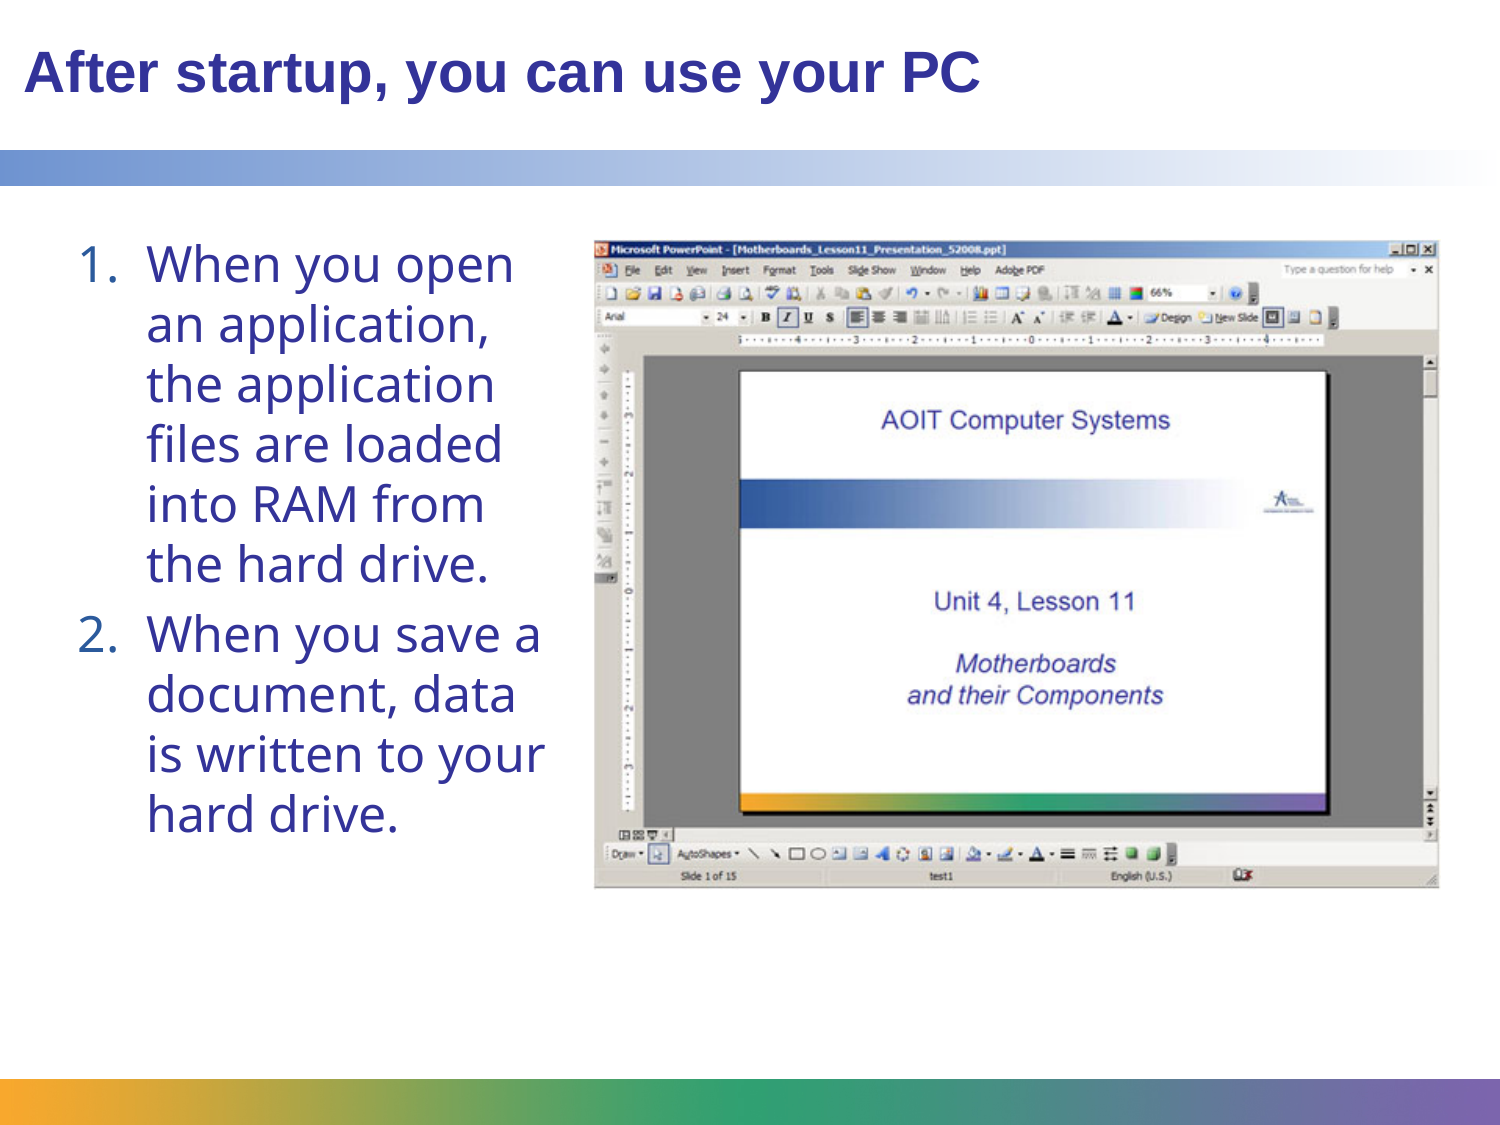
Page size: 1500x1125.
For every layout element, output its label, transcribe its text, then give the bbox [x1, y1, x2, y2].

list When you open an application, the application files are loaded into RAM from the hard drive. When you save a document, data is written to your hard drive. [62, 224, 574, 1015]
picture [592, 239, 1441, 891]
picture [0, 1079, 1500, 1125]
title After startup, you can use your PC [8, 0, 1418, 138]
